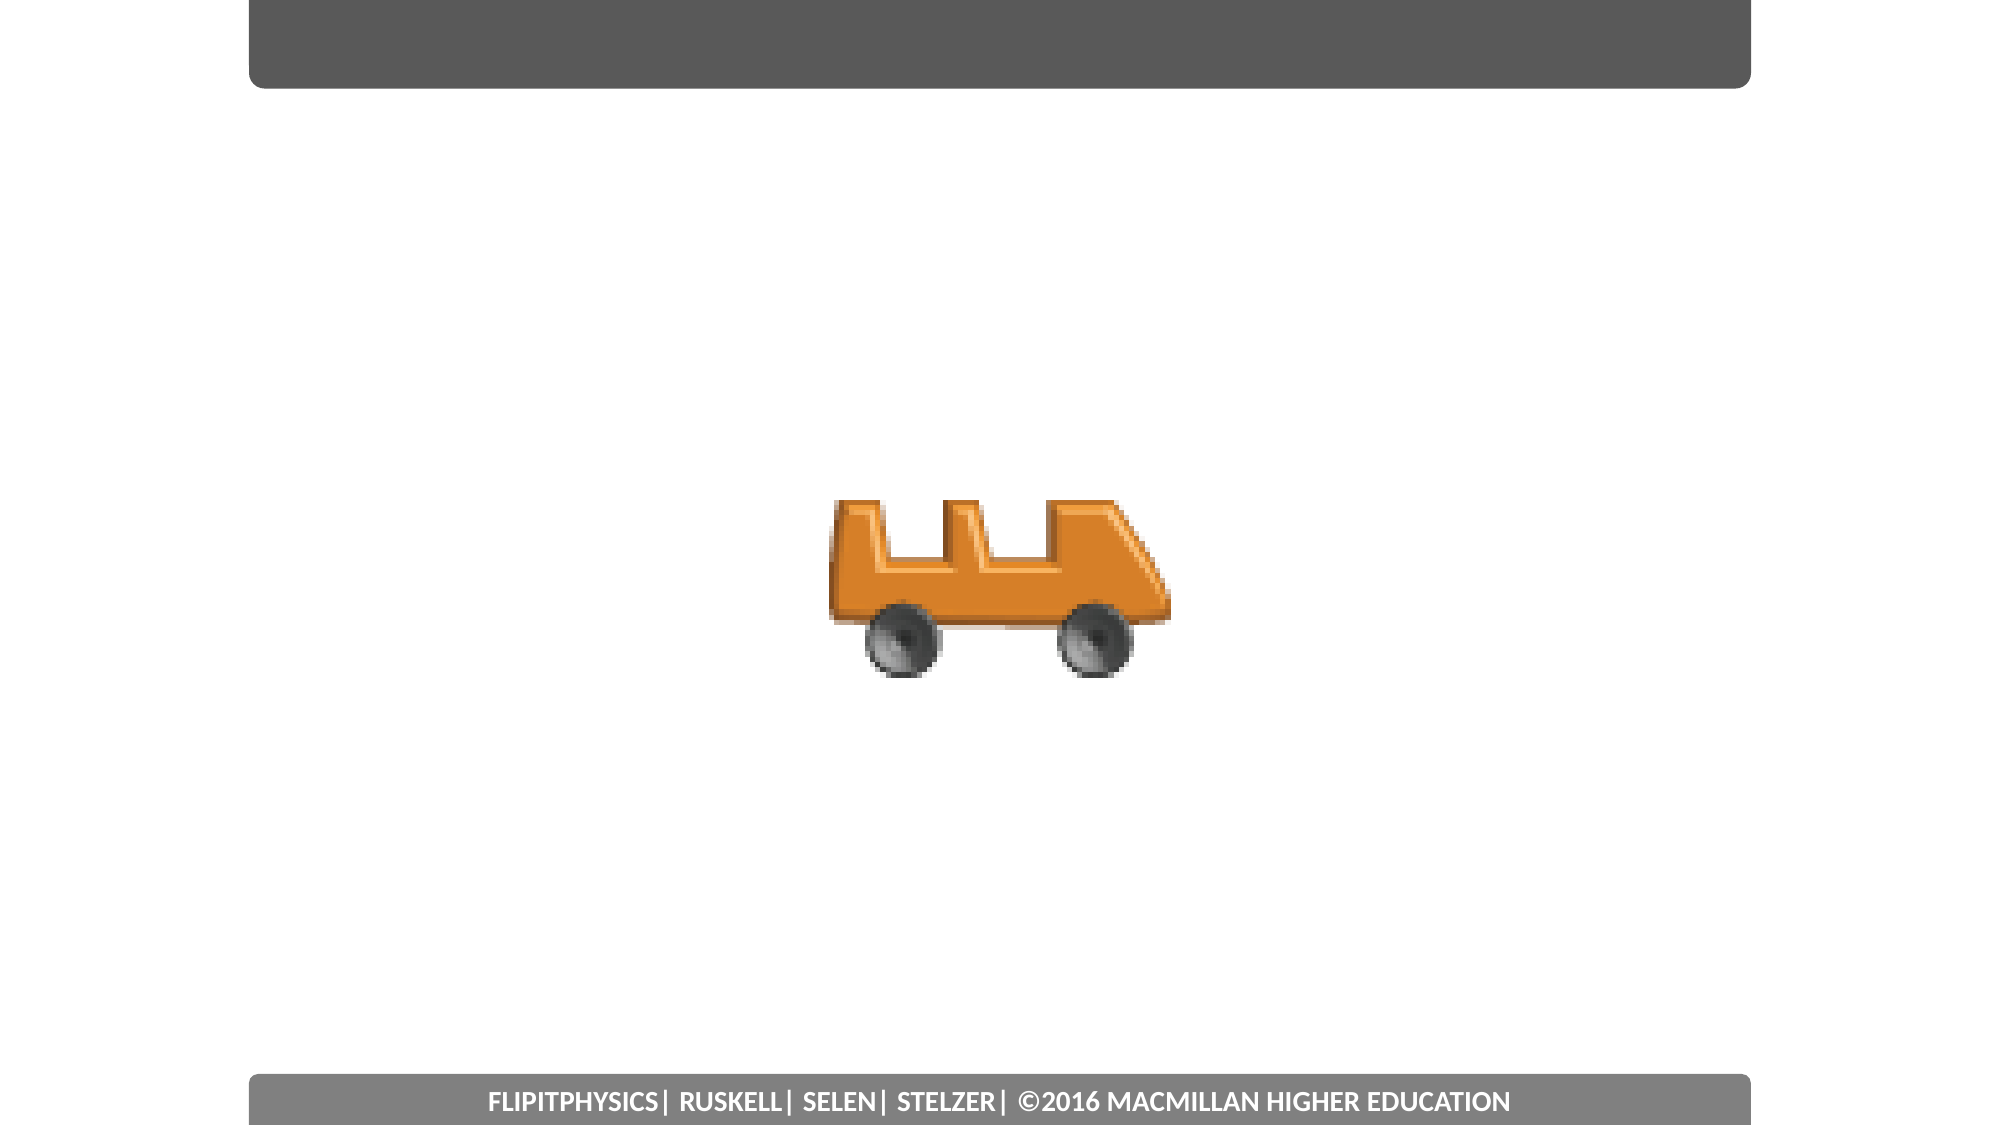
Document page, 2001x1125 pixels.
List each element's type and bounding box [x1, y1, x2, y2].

picture [828, 500, 1171, 678]
text_box [248, 0, 1752, 89]
text_box [249, 1074, 1750, 1125]
